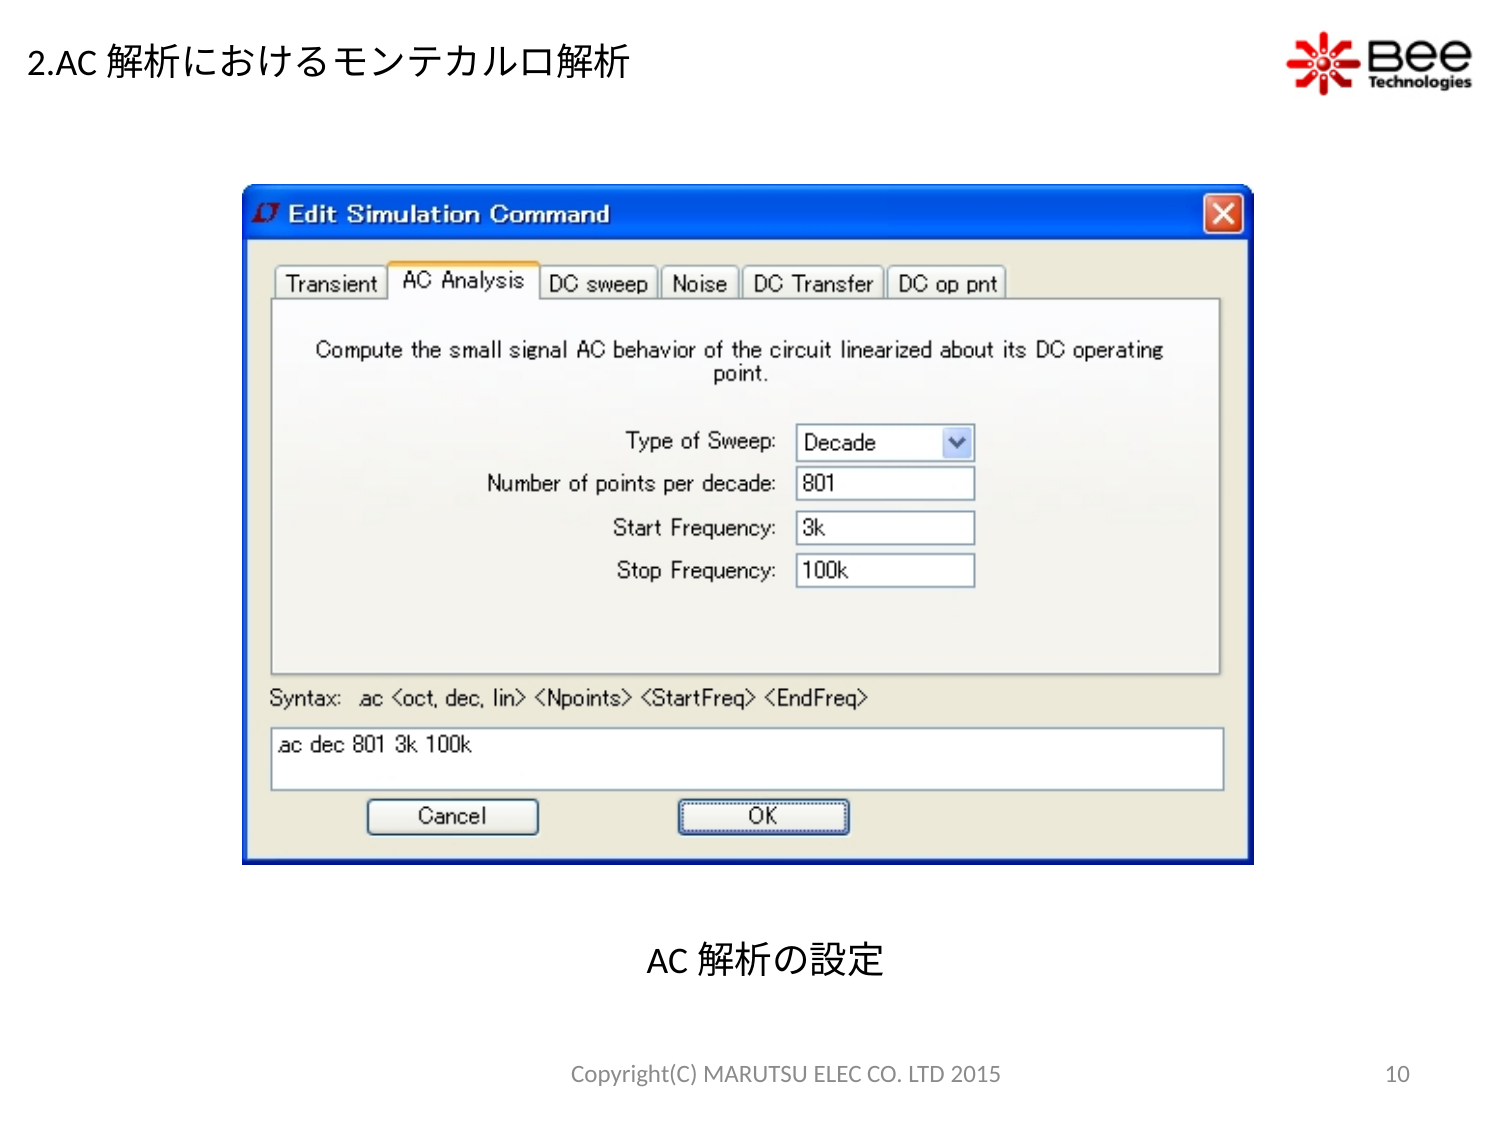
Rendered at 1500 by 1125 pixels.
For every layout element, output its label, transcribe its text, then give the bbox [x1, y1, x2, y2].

footer Copyright(C) MARUTSU ELEC CO. LTD 2015 [363, 1042, 1211, 1103]
picture [241, 184, 1255, 865]
text_box 2.AC解析におけるモンテカルロ解析 [12, 30, 646, 91]
slide_number 10 [1211, 1042, 1425, 1103]
picture [1280, 23, 1477, 105]
text_box AC解析の設定 [631, 928, 987, 989]
